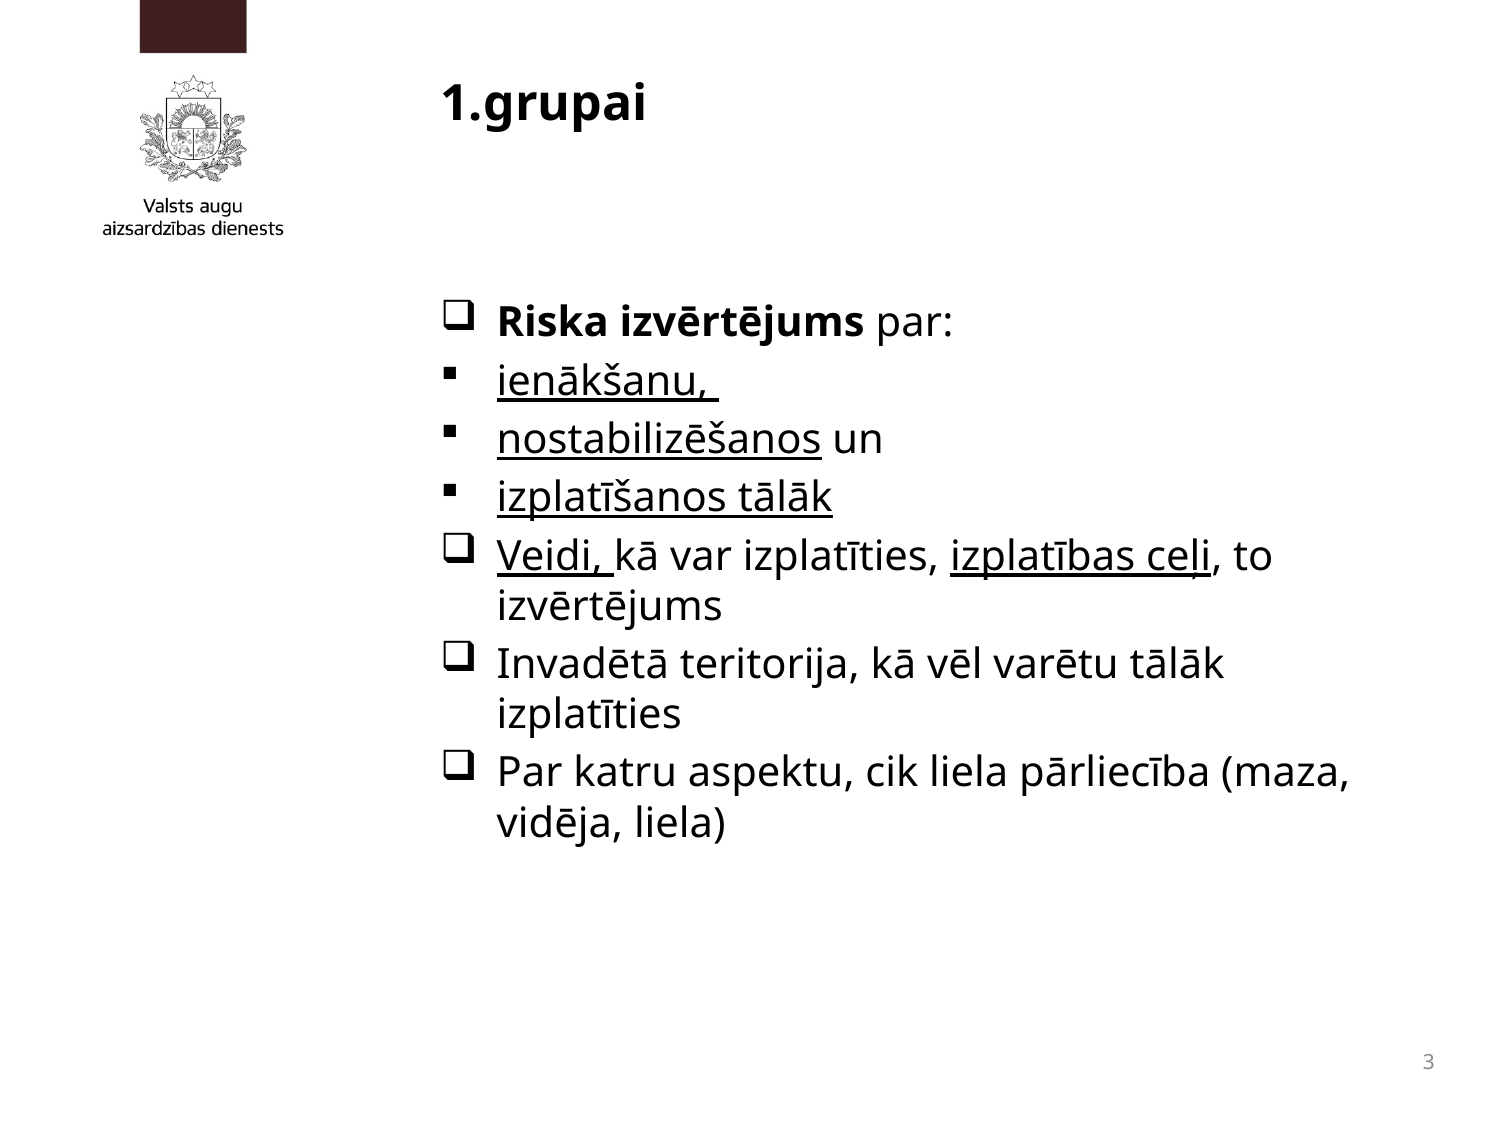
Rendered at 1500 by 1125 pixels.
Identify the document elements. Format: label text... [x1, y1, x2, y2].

picture [48, 0, 338, 321]
slide_number 3 [1400, 1037, 1450, 1088]
list Riska izvērtējums par: ienākšanu, nostabilizēšanos un izplatīšanos tālāk Veidi, kā var izplatīties, izplatības ceļi, to izvērtējums Invadētā teritorija, kā vēl varētu tālāk izplatīties Par katru aspektu, cik liela pārliecība (maza, vidēja, liela) [425, 287, 1425, 1005]
title 1.grupai [425, 62, 1425, 233]
